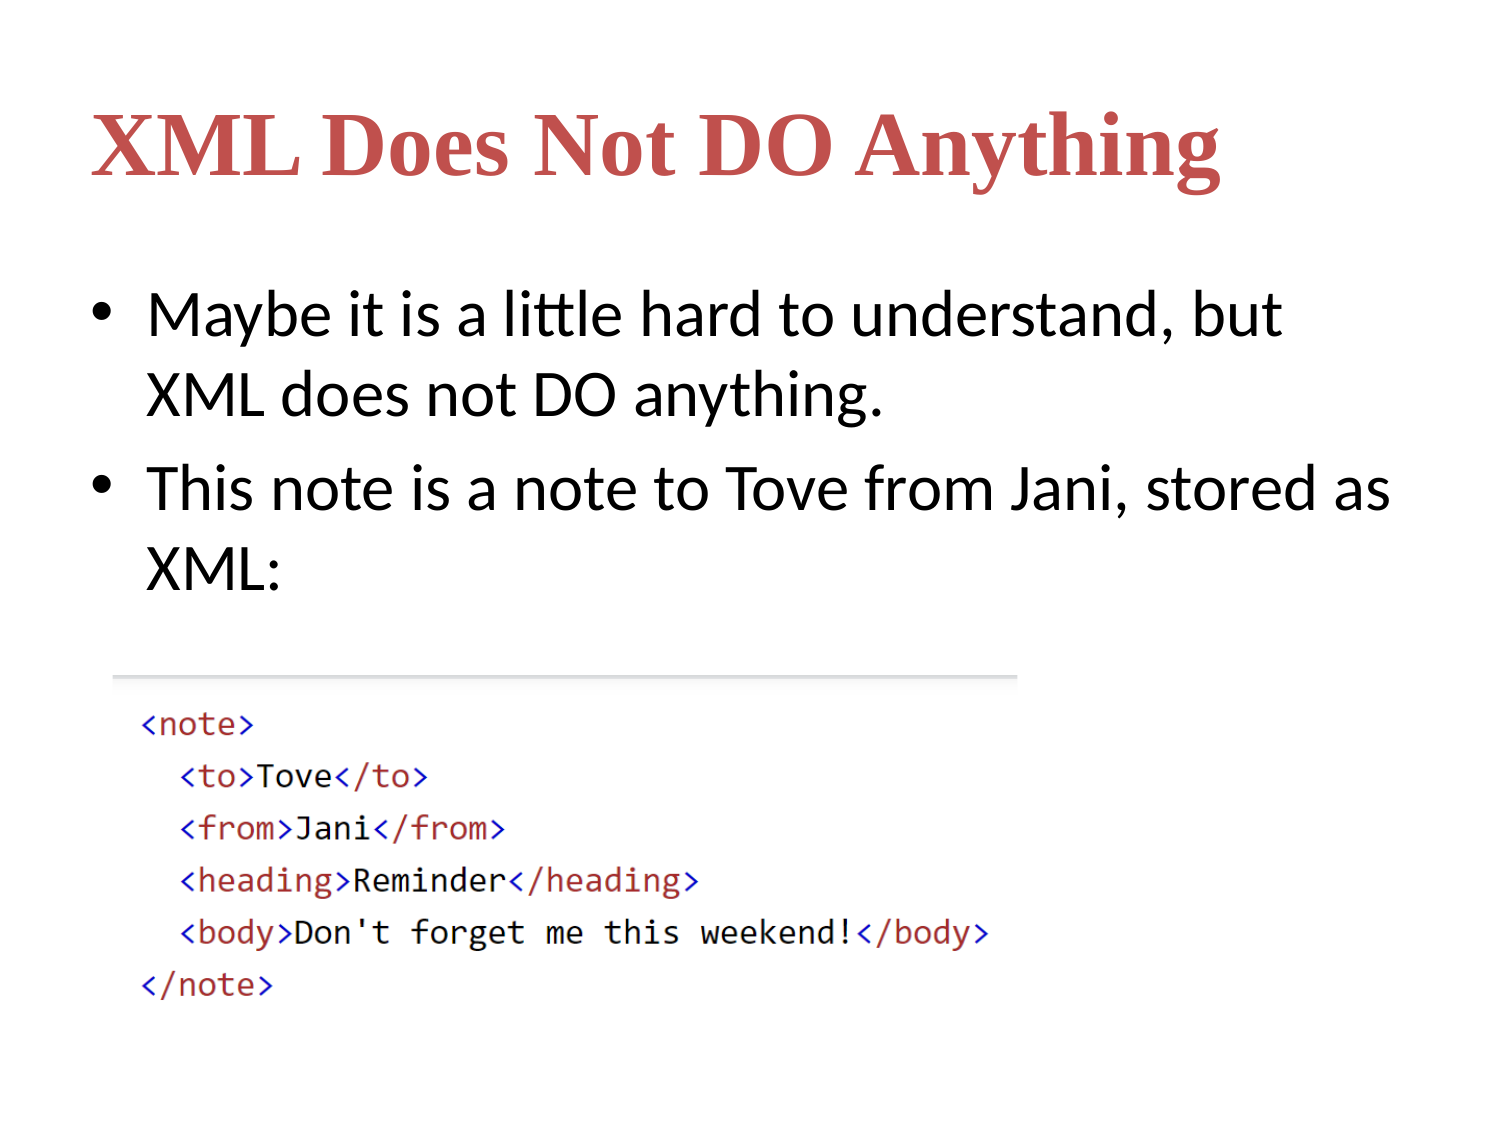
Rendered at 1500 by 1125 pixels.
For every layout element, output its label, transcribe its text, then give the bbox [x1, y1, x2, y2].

list Maybe it is a little hard to understand, but XML does not DO anything. This note is a note to Tove from Jani, stored as XML: [75, 262, 1425, 1005]
title XML Does Not DO Anything [75, 45, 1425, 233]
picture [112, 674, 1018, 1019]
